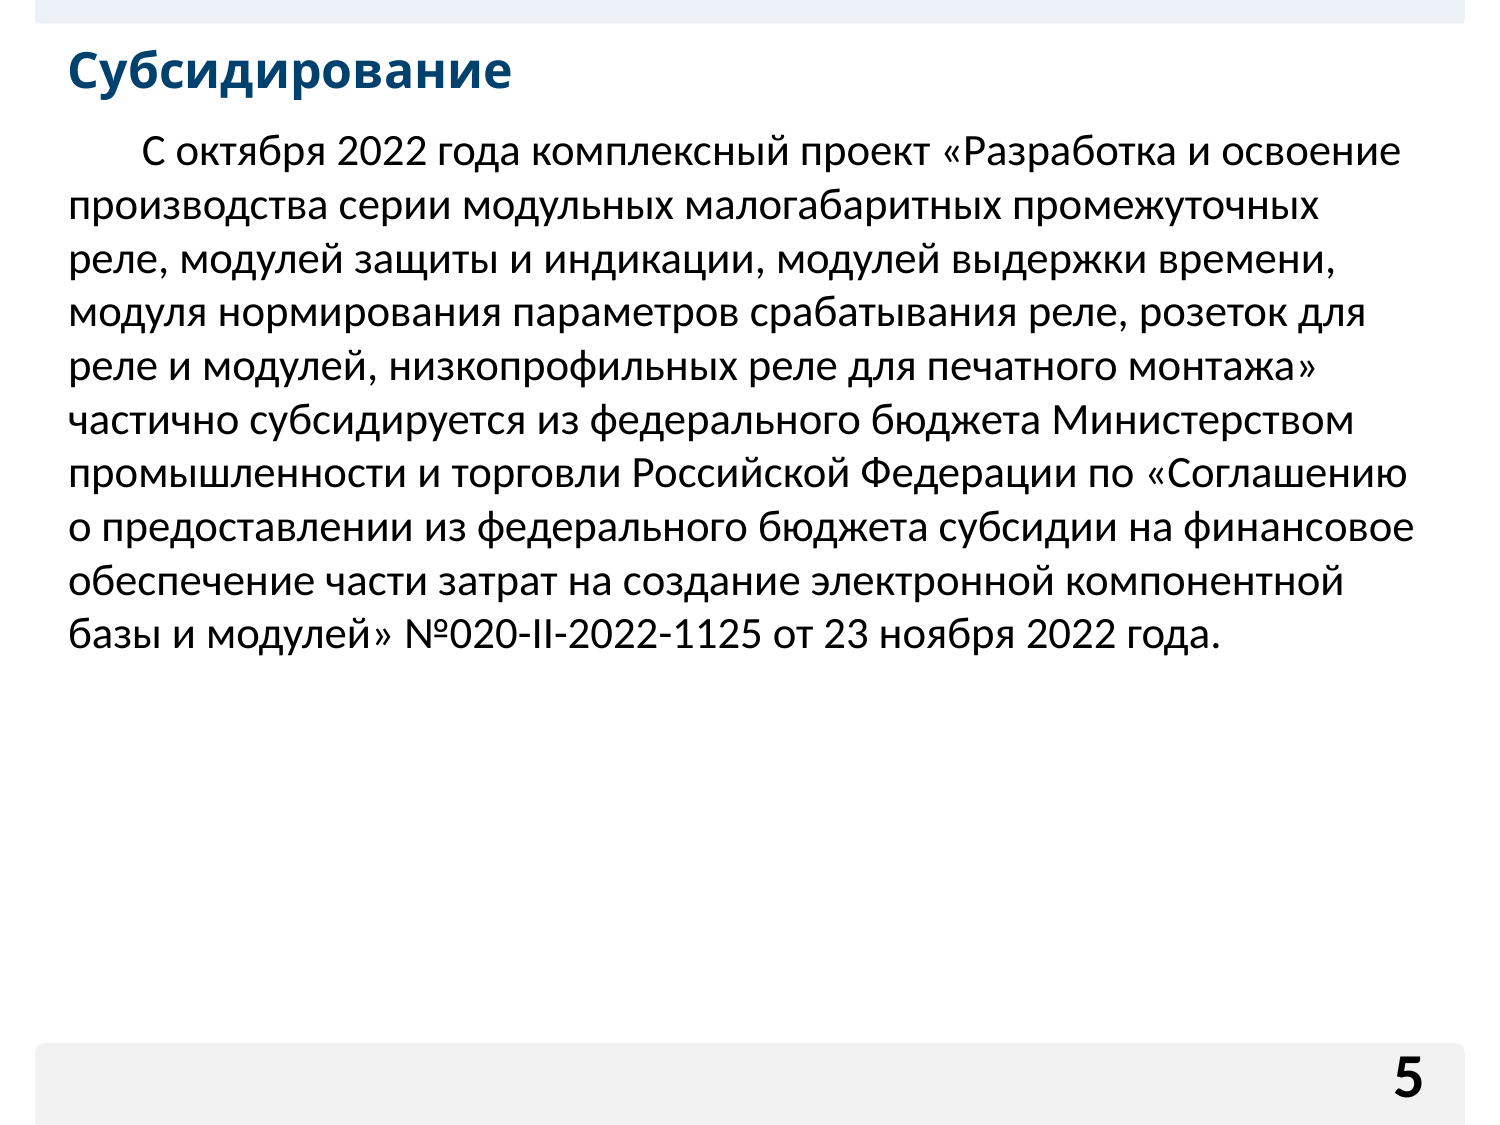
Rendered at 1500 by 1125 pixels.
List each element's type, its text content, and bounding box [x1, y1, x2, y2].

title Субсидирование [53, 30, 1404, 112]
slide_number 5 [1089, 1042, 1440, 1103]
list С октября 2022 года комплексный проект «Разработка и освоение производства серии модульных малогабаритных промежуточных реле, модулей защиты и индикации, модулей выдержки времени, модуля нормирования параметров срабатывания реле, розеток для реле и модулей, низкопрофильных реле для печатного монтажа» частично субсидируется из федерального бюджета Министерством промышленности и торговли Российской Федерации по «Соглашению о предоставлении из федерального бюджета субсидии на финансовое обеспечение части затрат на создание электронной компонентной базы и модулей» №020-II-2022-1125 от 23 ноября 2022 года. [52, 113, 1436, 987]
